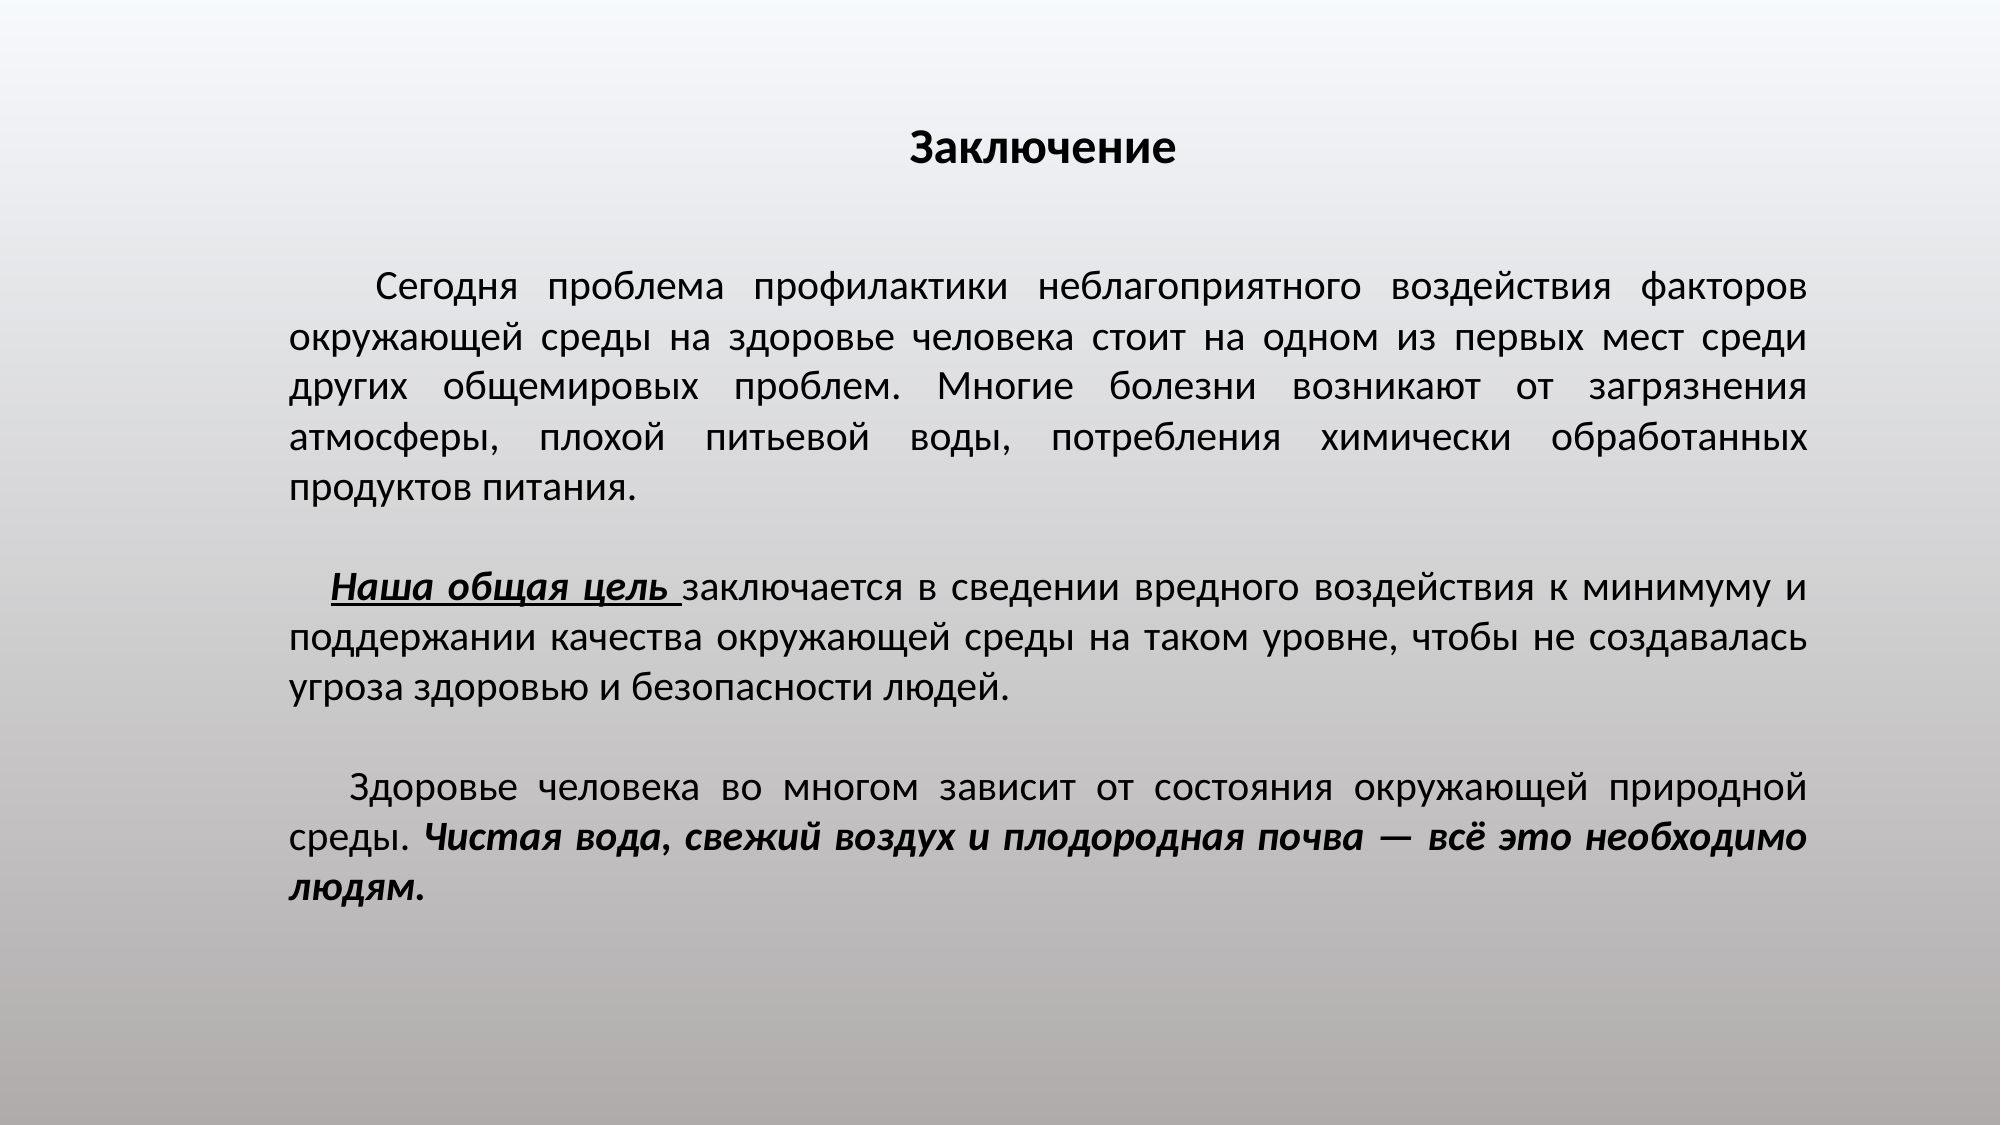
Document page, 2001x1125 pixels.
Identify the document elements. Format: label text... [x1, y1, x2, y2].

text_box Сегодня проблема профилактики неблагоприятного воздействия факторов окружающей среды на здоровье человека стоит на одном из первых мест среди других общемировых проблем. Многие болезни возникают от загрязнения атмосферы, плохой питьевой воды, потребления химически обработанных продуктов питания. Наша общая цель заключается в сведении вредного воздействия к минимуму и поддержании качества окружающей среды на таком уровне, чтобы не создавалась угроза здоровью и безопасности людей. Здоровье человека во многом зависит от состояния окружающей природной среды. Чистая вода, свежий воздух и плодородная почва — всё это необходимо людям. [274, 250, 1823, 1006]
text_box Заключение [894, 105, 1202, 181]
